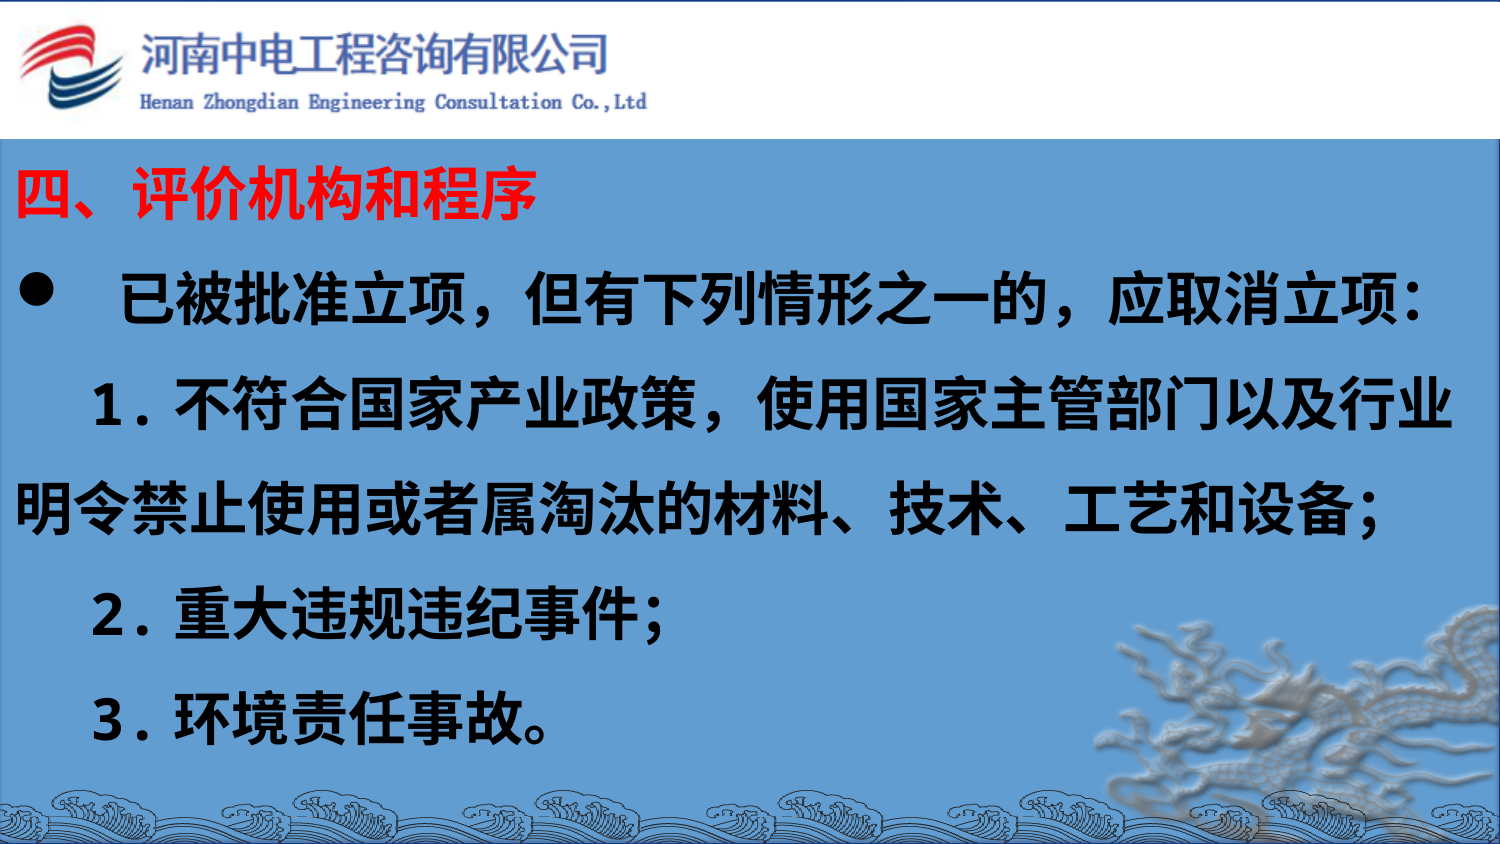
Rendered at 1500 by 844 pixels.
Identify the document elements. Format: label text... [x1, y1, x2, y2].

text_box 四、评价机构和程序 已被批准立项，但有下列情形之一的，应取消立项： 1.不符合国家产业政策，使用国家主管部门以及行业明令禁止使用或者属淘汰的材料、技术、工艺和设备； 2.重大违规违纪事件； 3.环境责任事故。 [0, 140, 1495, 760]
picture [0, 2, 1500, 140]
